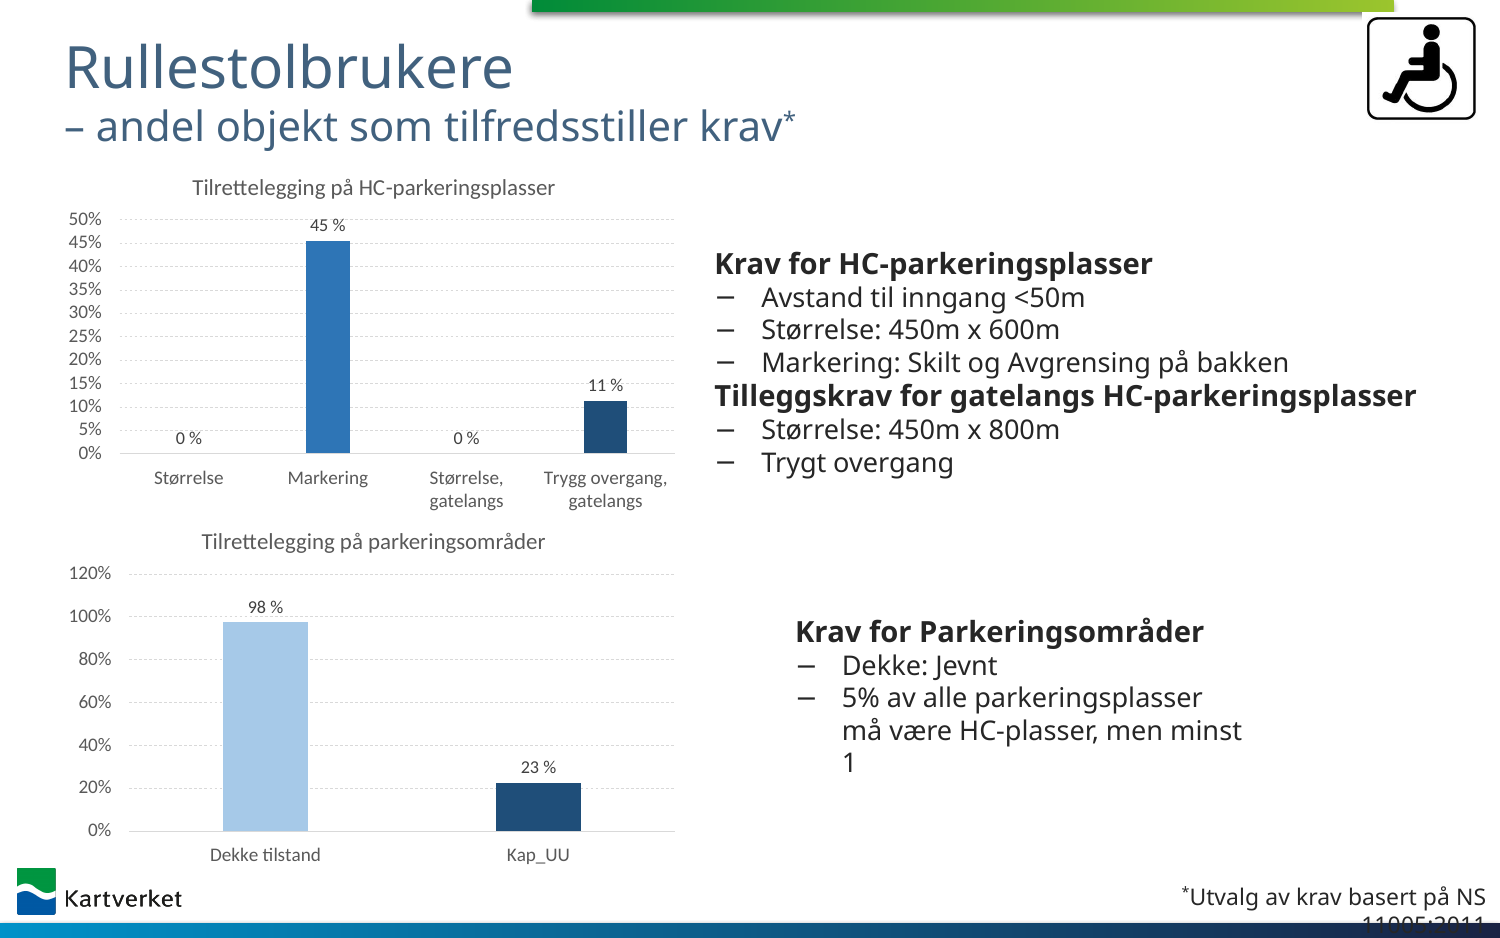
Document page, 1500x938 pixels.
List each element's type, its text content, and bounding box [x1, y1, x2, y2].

text_box *Utvalg av krav basert på NS 11005:2011 [1068, 873, 1500, 938]
picture [62, 166, 686, 519]
text_box Krav for HC-parkeringsplasser Avstand til inngang <50m Størrelse: 450m x 600m Markering: Skilt og Avgrensing på bakken Tilleggskrav for gatelangs HC-parkeringsplasser Størrelse: 450m x 800m Trygt overgang [699, 237, 1433, 485]
picture [1362, 12, 1481, 126]
picture [62, 520, 686, 874]
text_box Rullestolbrukere – andel objekt som tilfredsstiller krav* [49, 25, 1431, 158]
text_box Krav for Parkeringsområder Dekke: Jevnt 5% av alle parkeringsplasser må være HC-plasser, men minst 1 [780, 605, 1261, 786]
